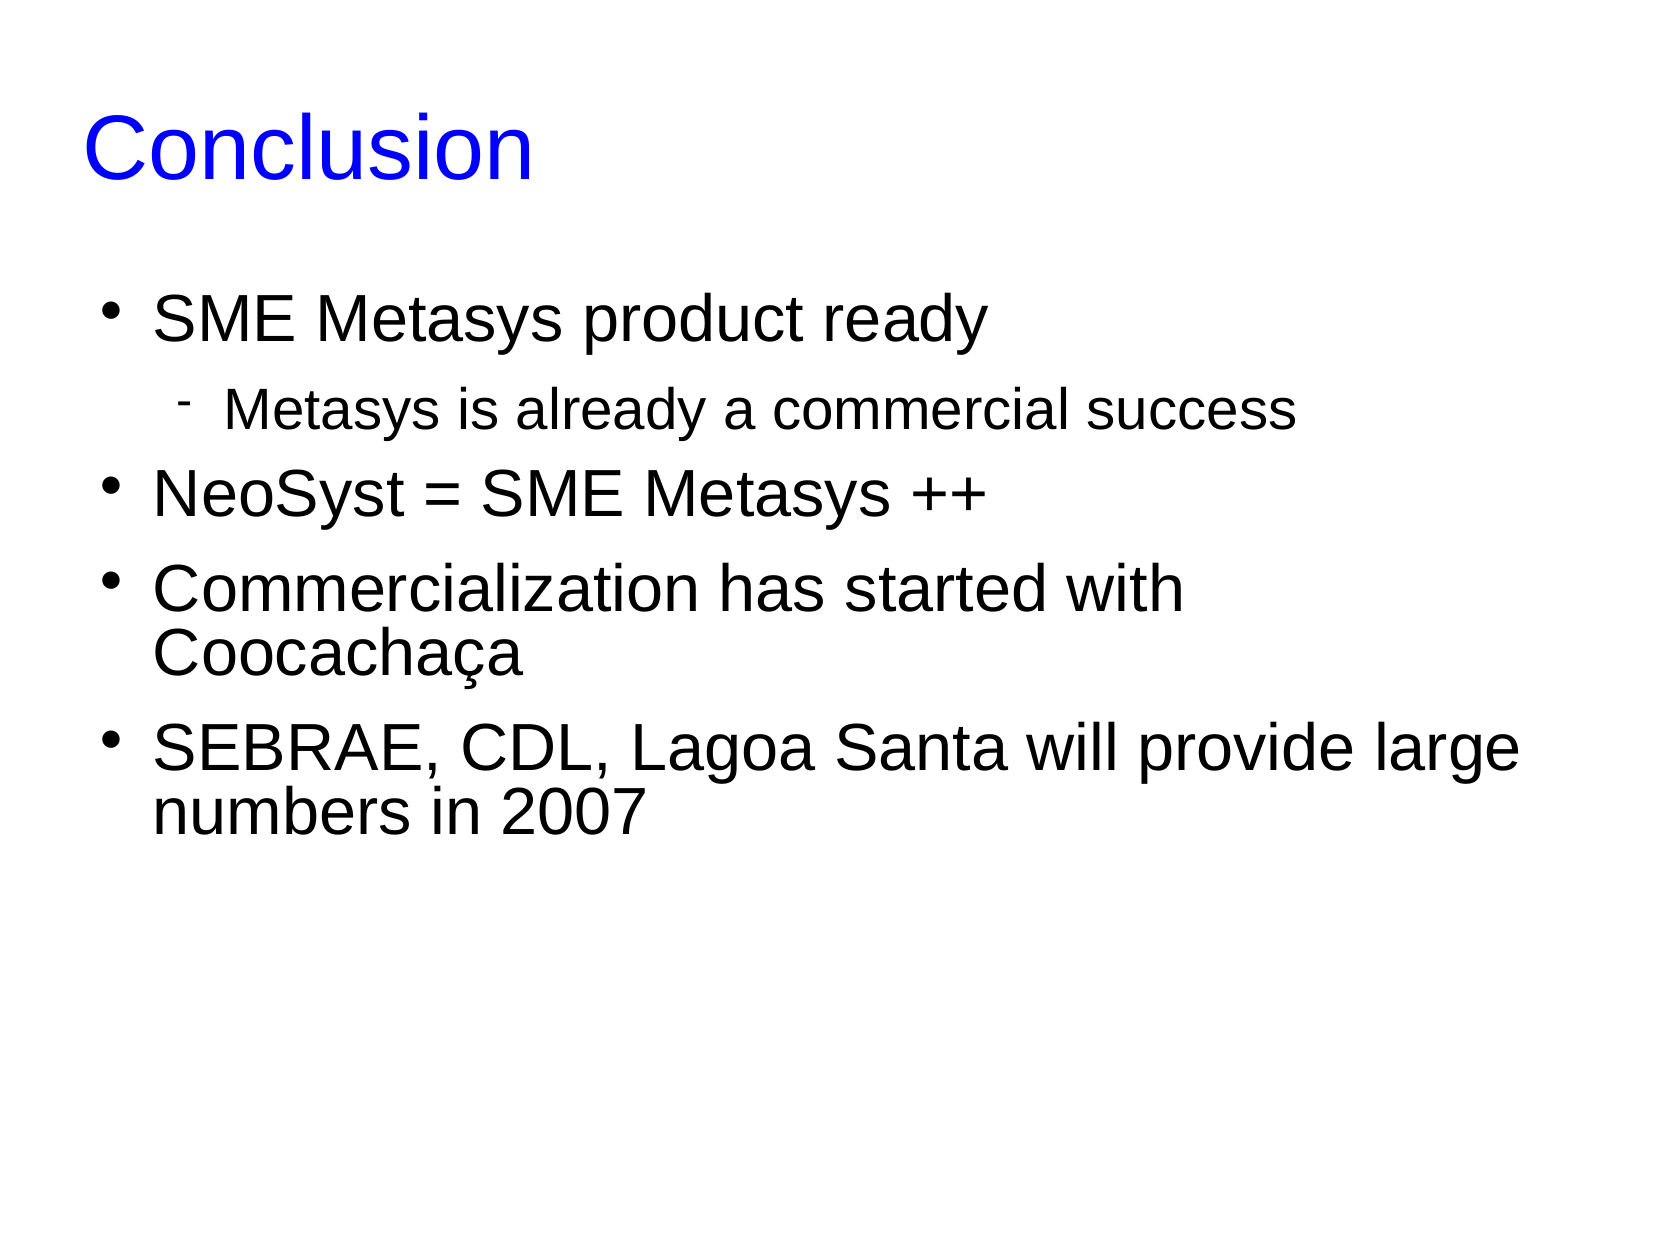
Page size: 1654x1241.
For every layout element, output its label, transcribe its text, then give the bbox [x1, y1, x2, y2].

list SME Metasys product ready Metasys is already a commercial success NeoSyst = SME Metasys ++ Commercialization has started with Coocachaça SEBRAE, CDL, Lagoa Santa will provide large numbers in 2007 [82, 289, 1571, 995]
title Conclusion [82, 49, 1571, 257]
